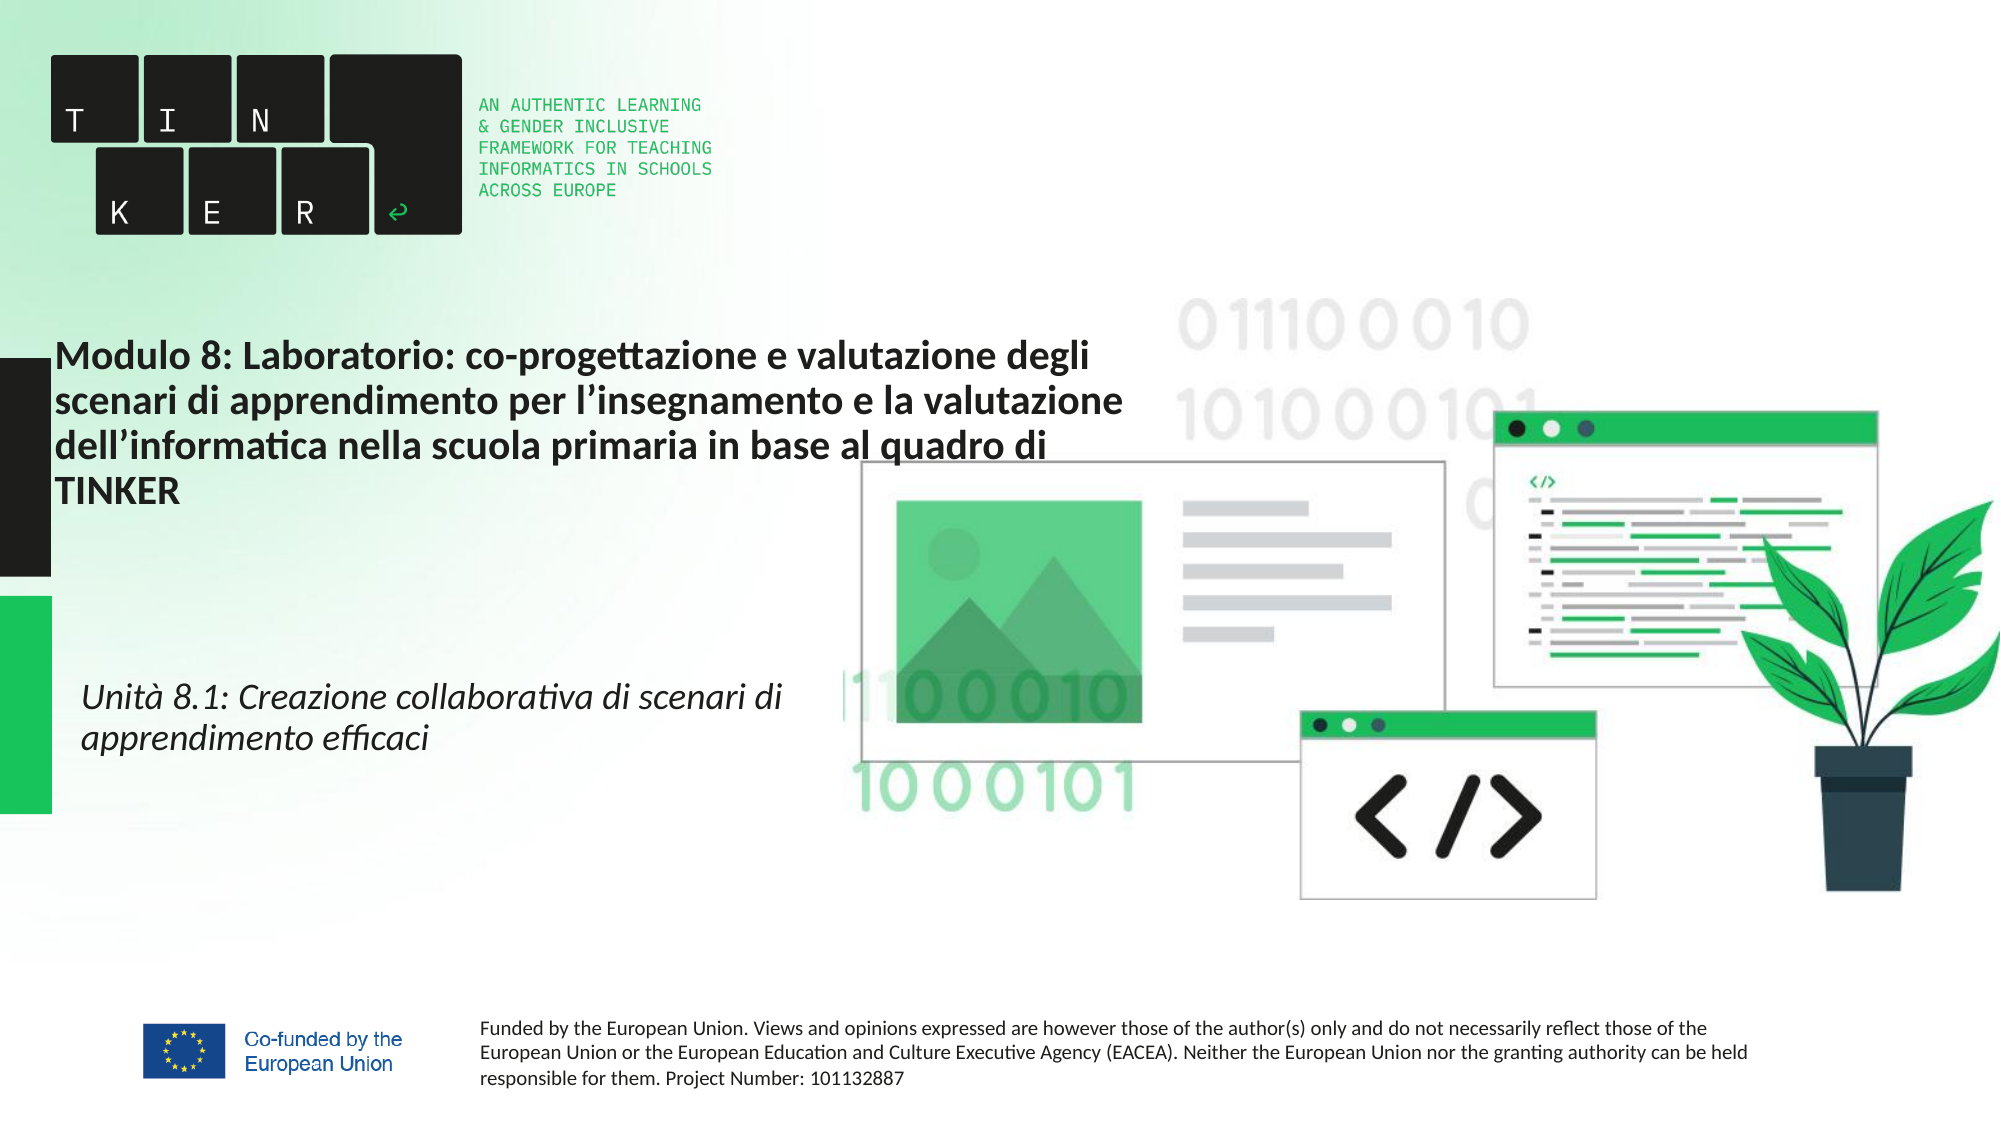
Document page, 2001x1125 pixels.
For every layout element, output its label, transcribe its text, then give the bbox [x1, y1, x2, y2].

picture [0, 0, 2000, 1125]
subtitle Unità 8.1: Creazione collaborativa di scenari di apprendimento efficaci [65, 611, 869, 824]
title Modulo 8: Laboratorio: co-progettazione e valutazione degli scenari di apprendimento per l’insegnamento e la valutazione dell’informatica nella scuola primaria in base al quadro di TINKER [39, 314, 1174, 534]
